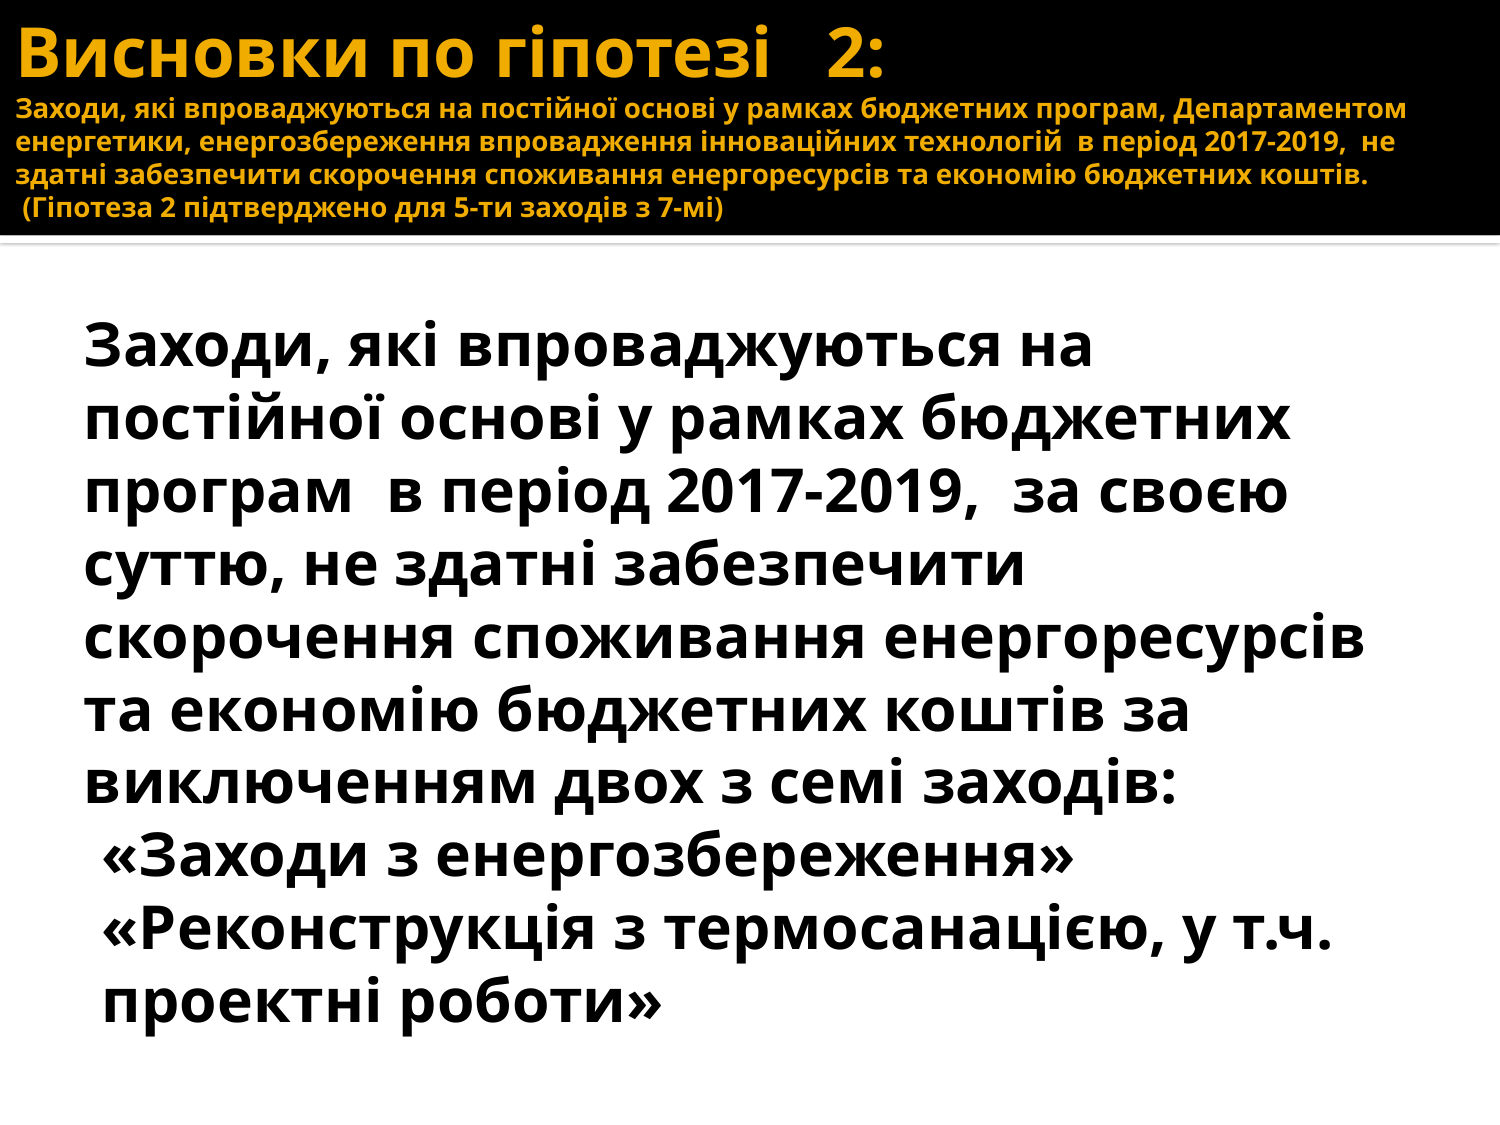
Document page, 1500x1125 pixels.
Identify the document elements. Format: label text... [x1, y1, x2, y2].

title Висновки по гіпотезі 2: Заходи, які впроваджуються на постійної основі у рамках бюджетних програм, Департаментом енергетики, енергозбереження впровадження інноваційних технологій в період 2017-2019, не здатні забезпечити скорочення споживання енергоресурсів та економію бюджетних коштів. (Гіпотеза 2 підтверджено для 5-ти заходів з 7-мі) [0, 0, 1500, 231]
list Заходи, які впроваджуються на постійної основі у рамках бюджетних програм в період 2017-2019, за своєю суттю, не здатні забезпечити скорочення споживання енергоресурсів та економію бюджетних коштів за виключенням двох з семі заходів: «Заходи з енергозбереження» «Реконструкція з термосанацією, у т.ч. проектні роботи» [75, 291, 1425, 1050]
